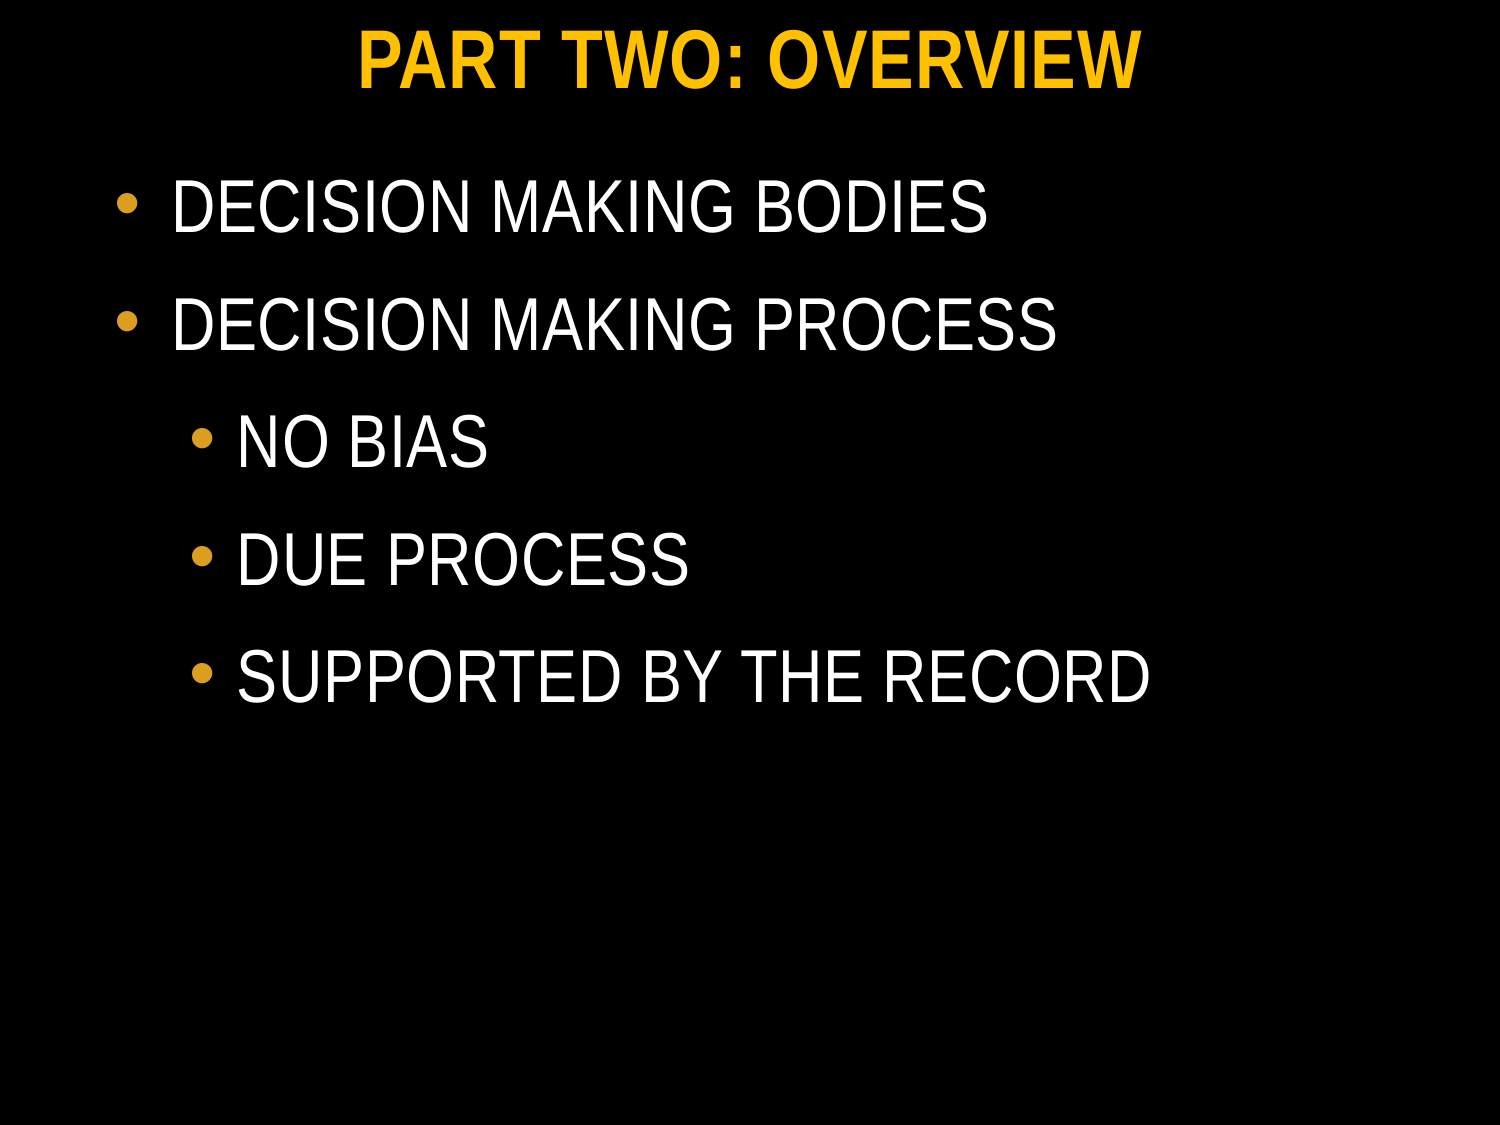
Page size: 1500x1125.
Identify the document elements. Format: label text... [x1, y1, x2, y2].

title PART TWO: OVERVIEW [99, 0, 1400, 113]
list DECISION MAKING BODIES DECISION MAKING PROCESS NO BIAS DUE PROCESS SUPPORTED BY THE RECORD [99, 149, 1400, 1013]
